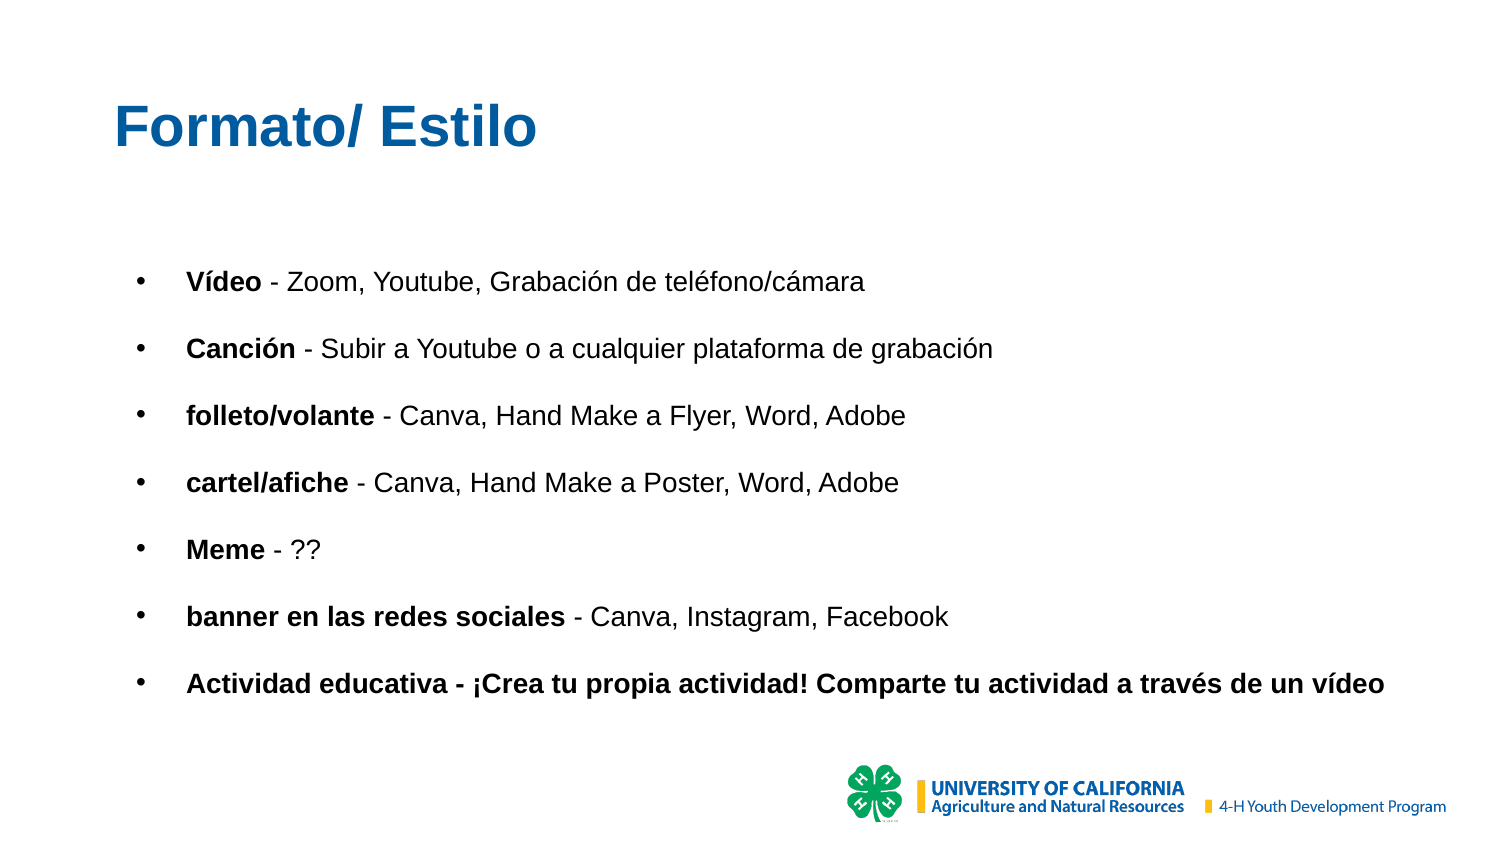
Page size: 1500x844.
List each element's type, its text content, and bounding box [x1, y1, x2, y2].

list Vídeo - Zoom, Youtube, Grabación de teléfono/cámara Canción - Subir a Youtube o a cualquier plataforma de grabación folleto/volante - Canva, Hand Make a Flyer, Word, Adobe cartel/afiche - Canva, Hand Make a Poster, Word, Adobe Meme - ?? banner en las redes sociales - Canva, Instagram, Facebook Actividad educativa - ¡Crea tu propia actividad! Comparte tu actividad a través de un vídeo [103, 224, 1397, 760]
title Formato/ Estilo [103, 90, 1397, 224]
picture [844, 760, 1451, 825]
